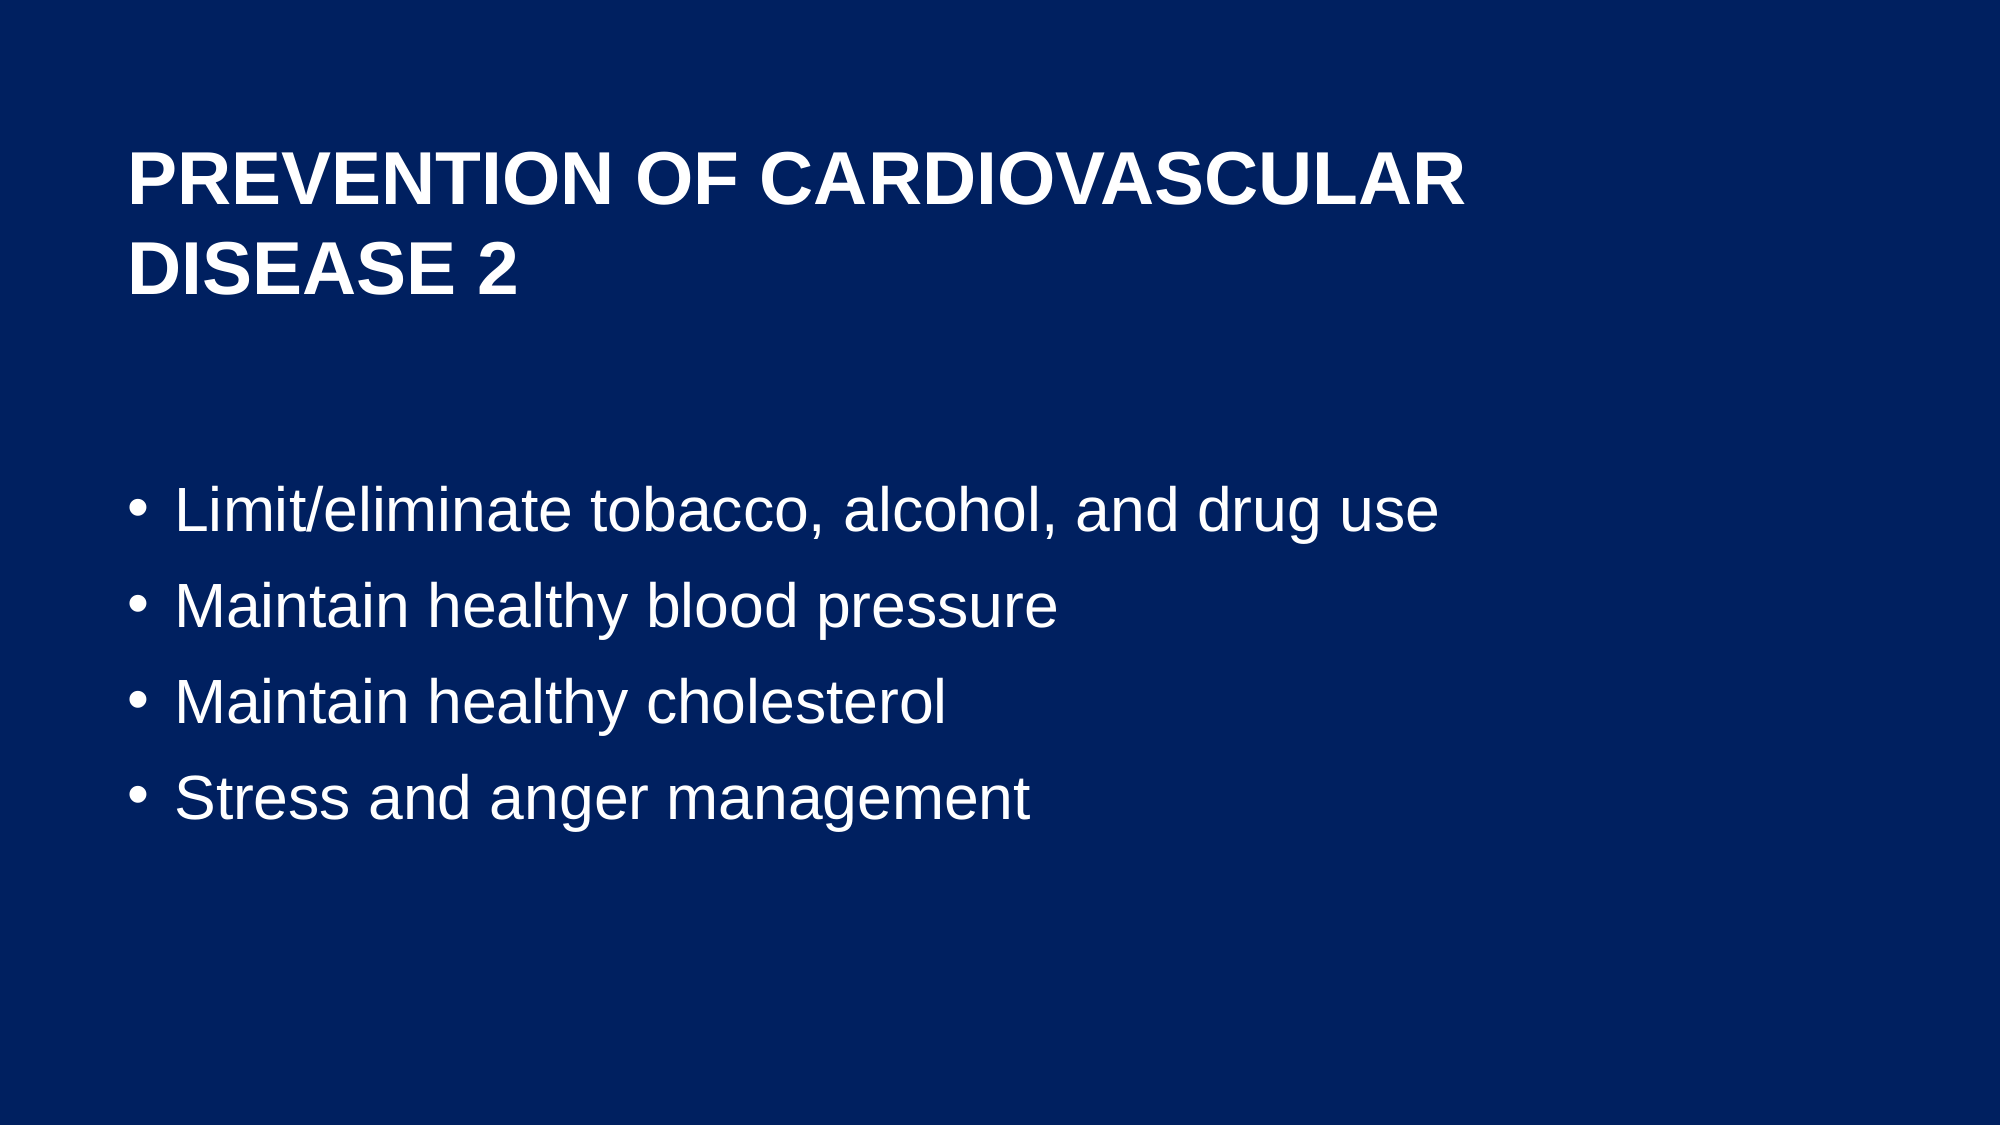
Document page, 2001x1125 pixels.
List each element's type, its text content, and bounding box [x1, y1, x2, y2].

list Limit/eliminate tobacco, alcohol, and drug use Maintain healthy blood pressure Maintain healthy cholesterol Stress and anger management [112, 351, 1775, 950]
title Prevention of cardiovascular disease 2 [112, 99, 1775, 339]
